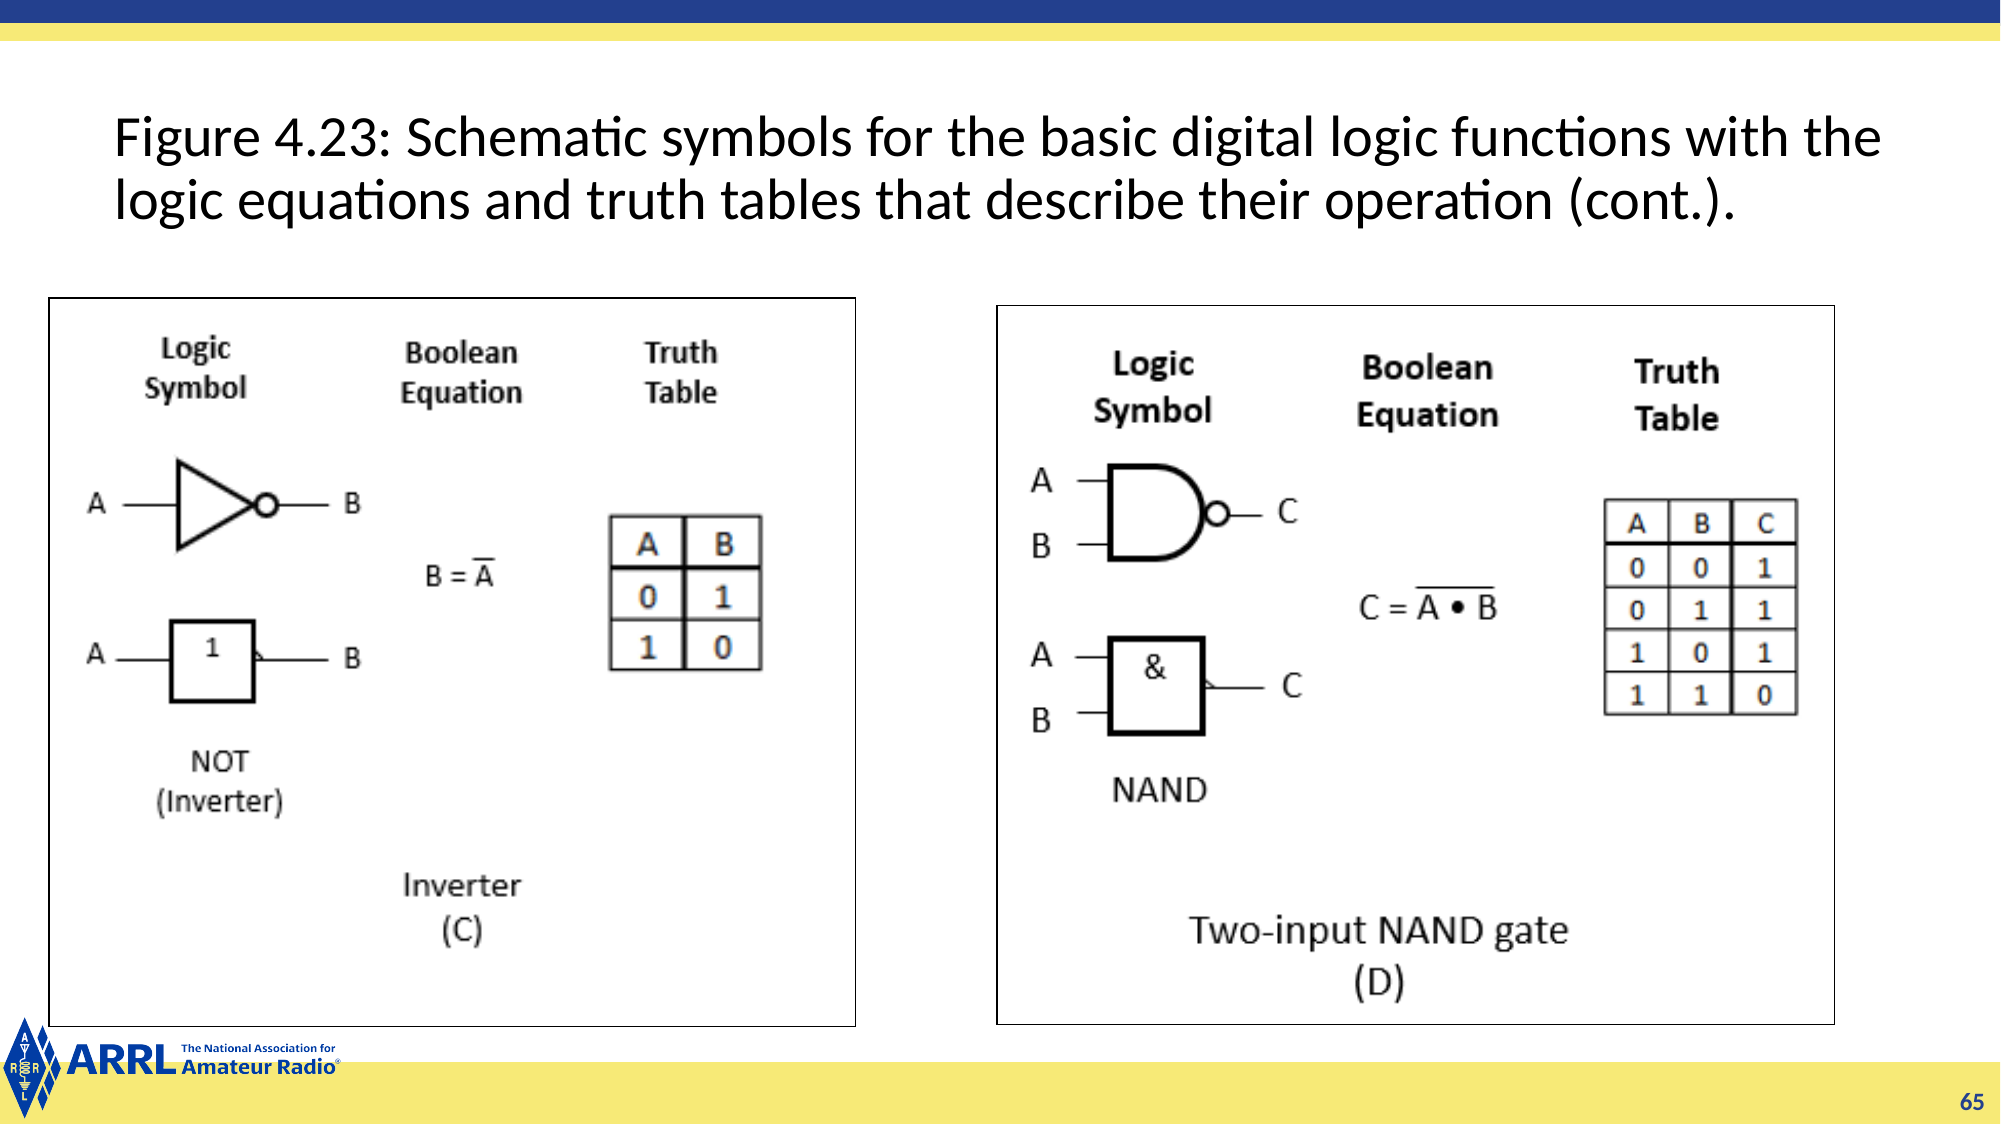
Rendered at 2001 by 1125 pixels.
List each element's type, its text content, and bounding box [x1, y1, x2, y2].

picture [997, 306, 1834, 1024]
title Figure 4.23: Schematic symbols for the basic digital logic functions with the logic equations and truth tables that describe their operation (cont.). [99, 98, 1963, 413]
picture [1, 298, 855, 1121]
